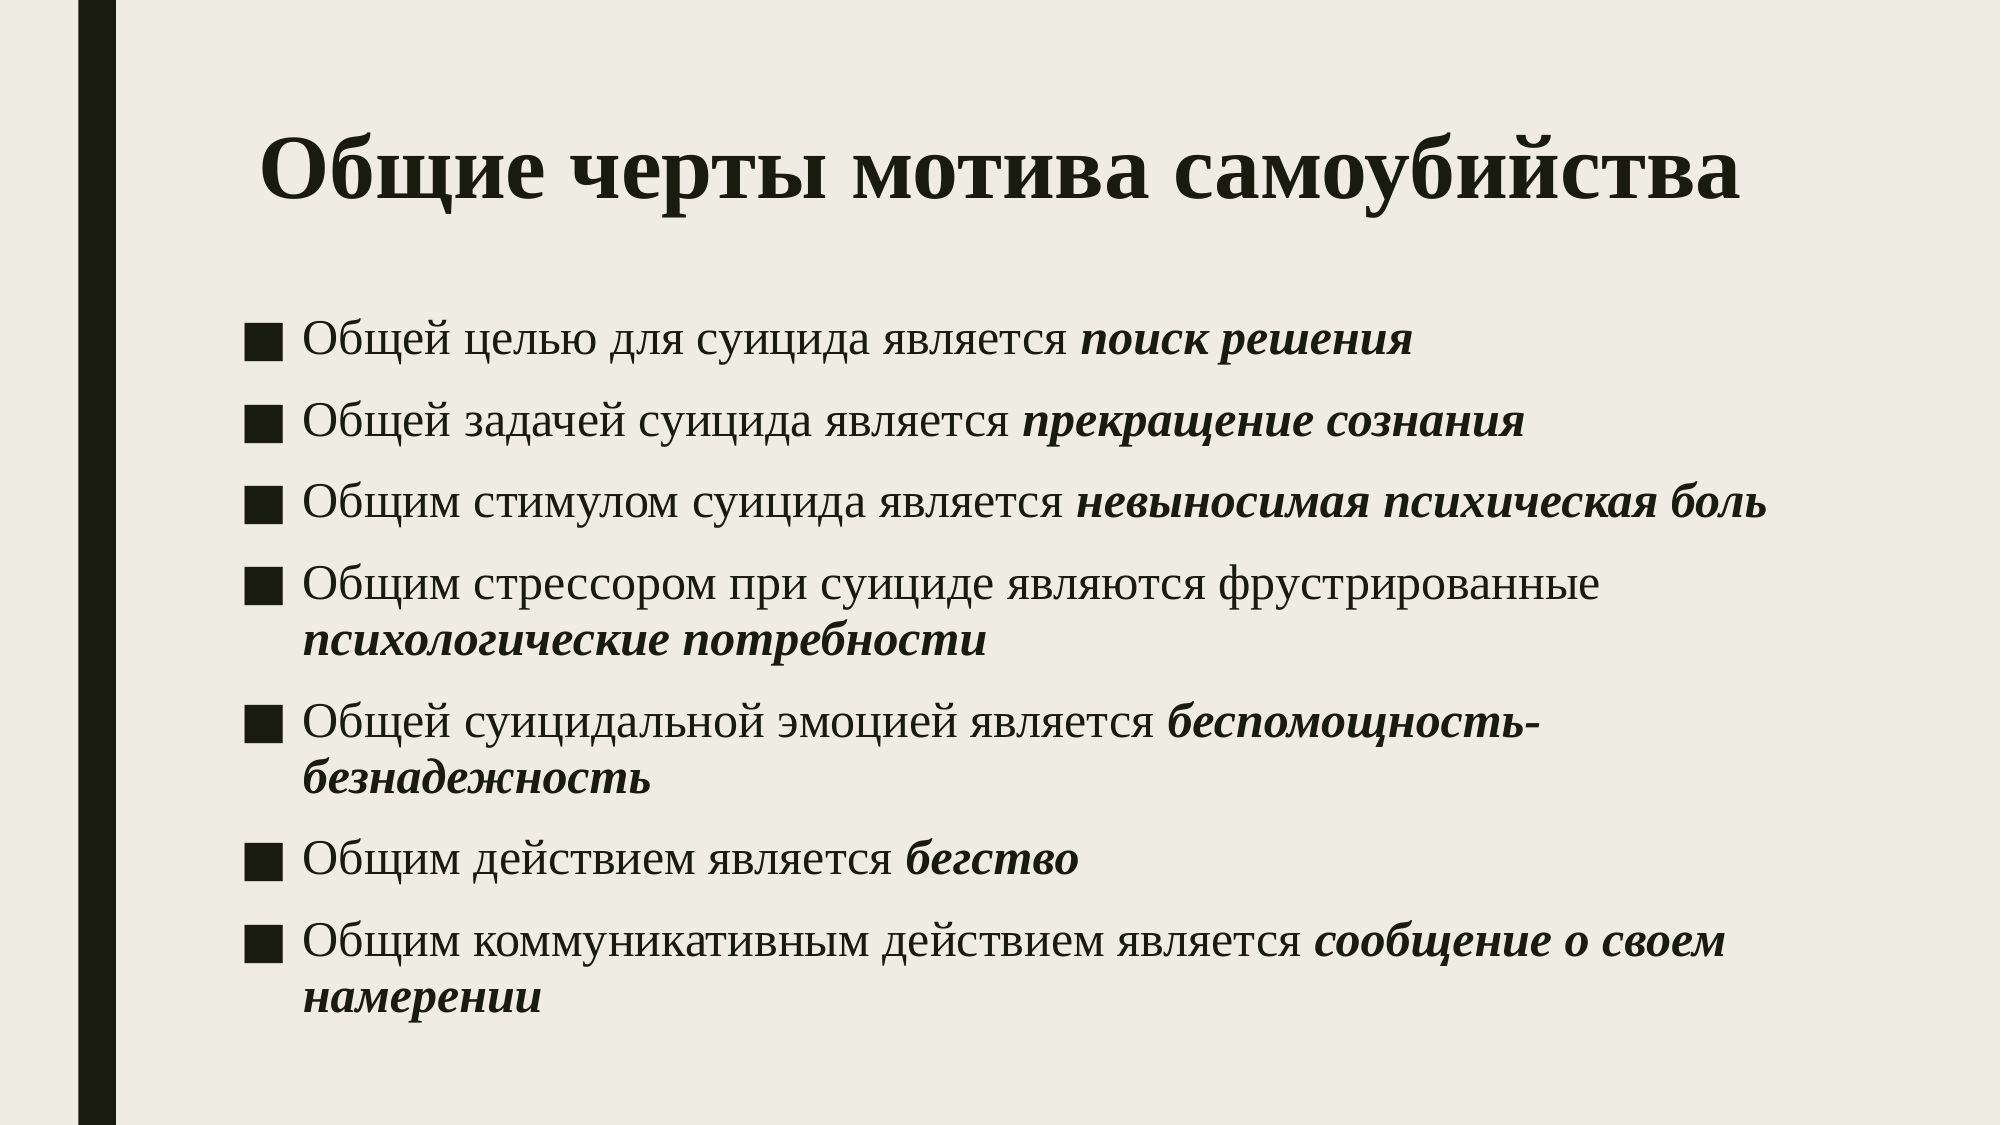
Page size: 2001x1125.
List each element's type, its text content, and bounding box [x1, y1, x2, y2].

title Общие черты мотива самоубийства [225, 112, 1800, 302]
list Общей целью для суицида является поиск решения Общей задачей суицида является прекращение сознания Общим стимулом суицида является невыносимая психическая боль Общим стрессором при суициде являются фрустрированные психологические потребности Общей суицидальной эмоцией является беспомощность-безнадежность Общим действием является бегство Общим коммуникативным действием является сообщение о своем намерении [225, 302, 1800, 1048]
